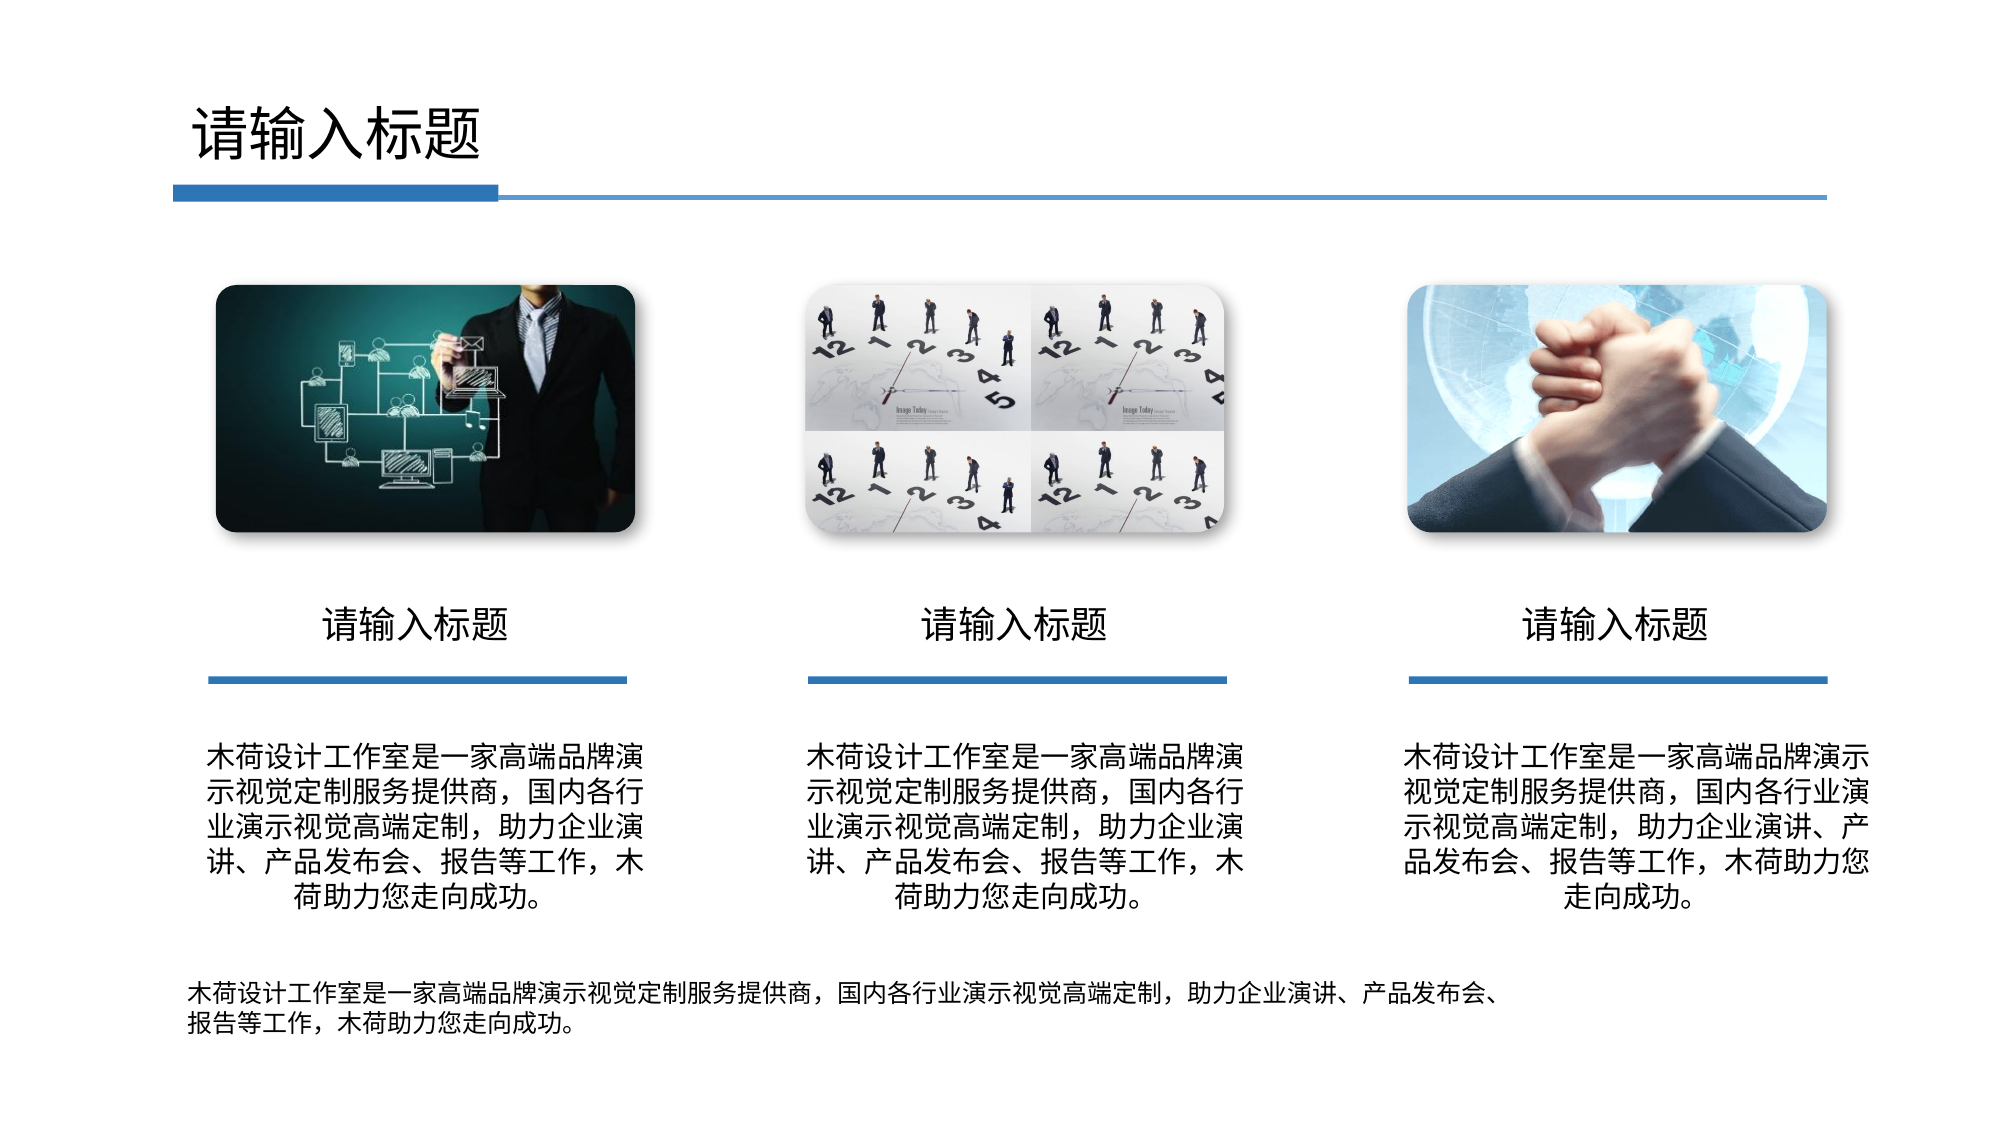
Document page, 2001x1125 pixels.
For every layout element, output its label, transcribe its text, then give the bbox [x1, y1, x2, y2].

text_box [777, 593, 1274, 923]
text_box [804, 283, 1226, 534]
text_box [1406, 283, 1828, 534]
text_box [173, 184, 1827, 202]
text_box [178, 593, 673, 923]
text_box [1378, 593, 1896, 923]
text_box [214, 283, 637, 534]
text_box 请输入标题 [175, 90, 497, 175]
text_box 木荷设计工作室是一家高端品牌演示视觉定制服务提供商，国内各行业演示视觉高端定制，助力企业演讲、产品发布会、报告等工作，木荷助力您走向成功。 [173, 970, 1520, 1045]
